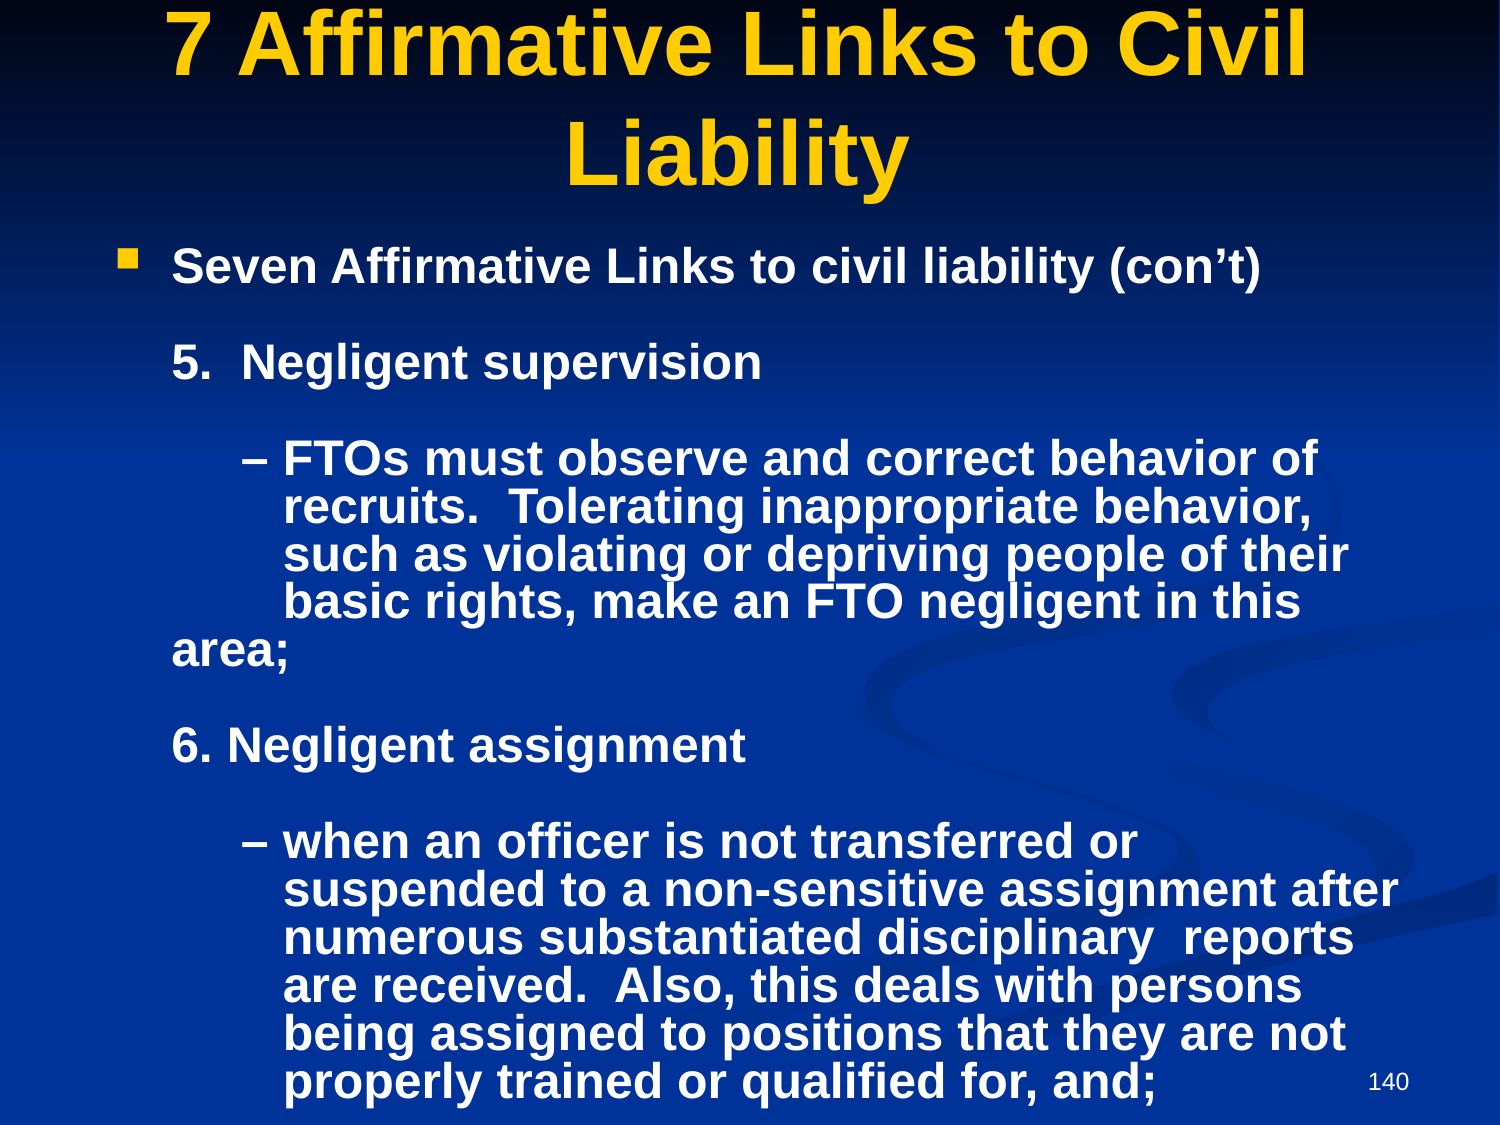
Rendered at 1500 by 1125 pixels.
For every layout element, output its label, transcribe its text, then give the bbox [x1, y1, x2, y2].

list Seven Affirmative Links to civil liability (con’t) 5. Negligent supervision – FTOs must observe and correct behavior of recruits. Tolerating inappropriate behavior, such as violating or depriving people of their basic rights, make an FTO negligent in this area; 6. Negligent assignment – when an officer is not transferred or suspended to a non-sensitive assignment after numerous substantiated disciplinary reports are received. Also, this deals with persons being assigned to positions that they are not properly trained or qualified for, and; [99, 237, 1426, 1125]
title 7 Affirmative Links to Civil Liability [62, 0, 1413, 188]
